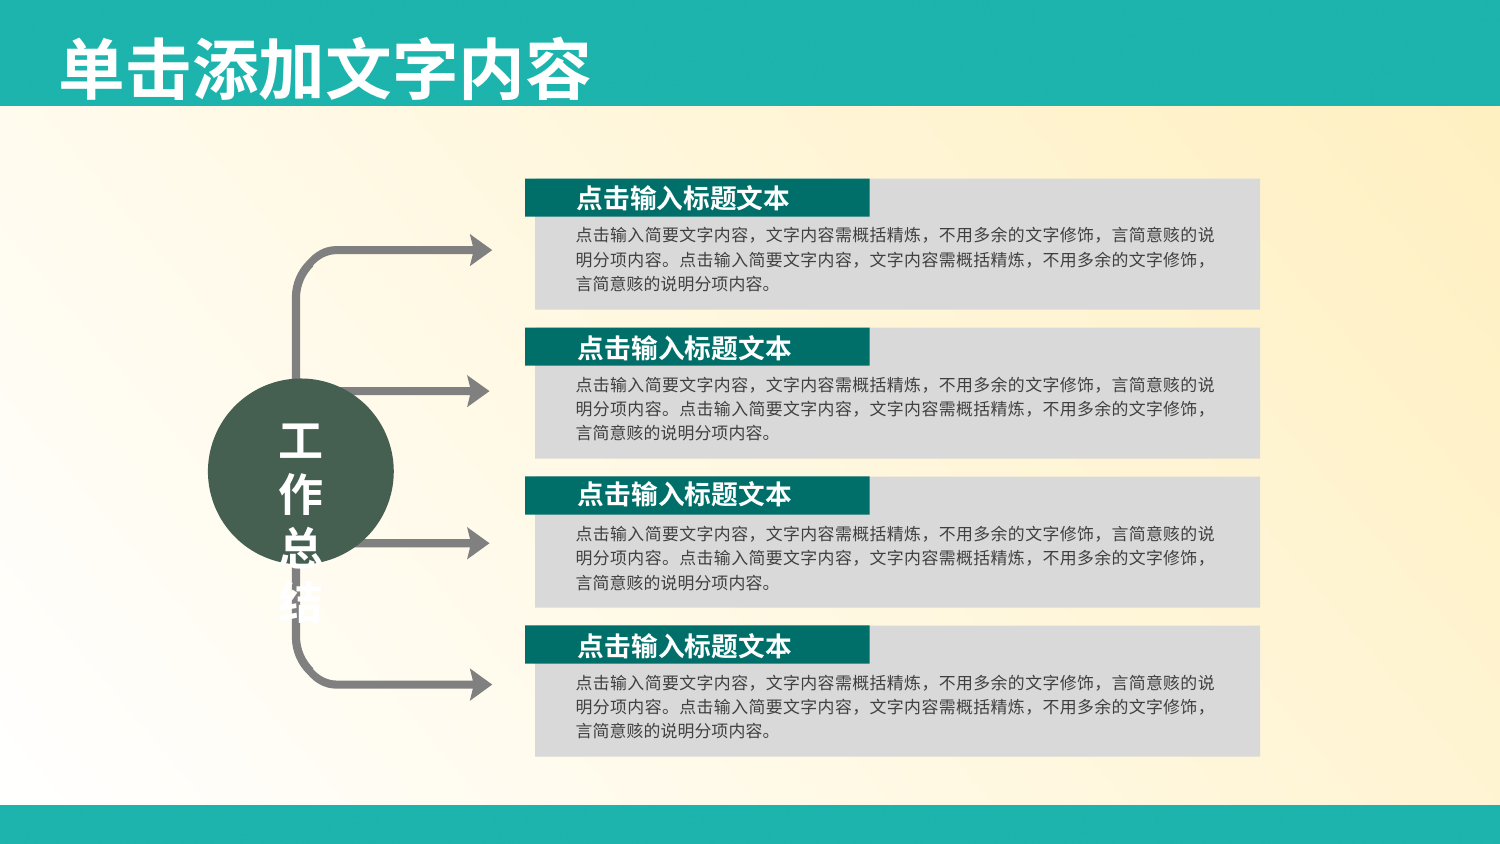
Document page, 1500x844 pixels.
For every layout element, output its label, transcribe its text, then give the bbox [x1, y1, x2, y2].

text_box [524, 624, 564, 665]
text_box [534, 327, 1261, 460]
text_box 点击输入简要文字内容，文字内容需概括精炼，不用多余的文字修饰，言简意赅的说明分项内容。点击输入简要文字内容，文字内容需概括精炼，不用多余的文字修饰，言简意赅的说明分项内容。 [562, 512, 1229, 600]
text_box 点击输入简要文字内容，文字内容需概括精炼，不用多余的文字修饰，言简意赅的说明分项内容。点击输入简要文字内容，文字内容需概括精炼，不用多余的文字修饰，言简意赅的说明分项内容。 [562, 363, 1229, 450]
text_box [806, 475, 871, 512]
text_box [534, 624, 1261, 758]
text_box 点击输入标题文本 [562, 175, 814, 221]
picture [0, 805, 1500, 844]
text_box [534, 475, 1261, 609]
picture [0, 0, 1500, 106]
text_box [291, 260, 314, 378]
text_box [534, 178, 1261, 311]
text_box 点击输入简要文字内容，文字内容需概括精炼，不用多余的文字修饰，言简意赅的说明分项内容。点击输入简要文字内容，文字内容需概括精炼，不用多余的文字修饰，言简意赅的说明分项内容。 [562, 213, 1229, 301]
text_box 点击输入简要文字内容，文字内容需概括精炼，不用多余的文字修饰，言简意赅的说明分项内容。点击输入简要文字内容，文字内容需概括精炼，不用多余的文字修饰，言简意赅的说明分项内容。 [562, 661, 1229, 748]
text_box [806, 326, 871, 363]
text_box 点击输入标题文本 [564, 622, 806, 669]
text_box 点击输入标题文本 [564, 324, 806, 371]
text_box [524, 326, 564, 367]
text_box [394, 375, 490, 408]
text_box [307, 667, 493, 701]
text_box [524, 475, 564, 516]
text_box [806, 624, 871, 661]
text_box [207, 378, 394, 639]
text_box [814, 177, 871, 218]
text_box [307, 233, 493, 267]
text_box [291, 639, 314, 674]
text_box [394, 527, 490, 560]
text_box 点击输入标题文本 [564, 471, 806, 518]
text_box [524, 177, 562, 218]
